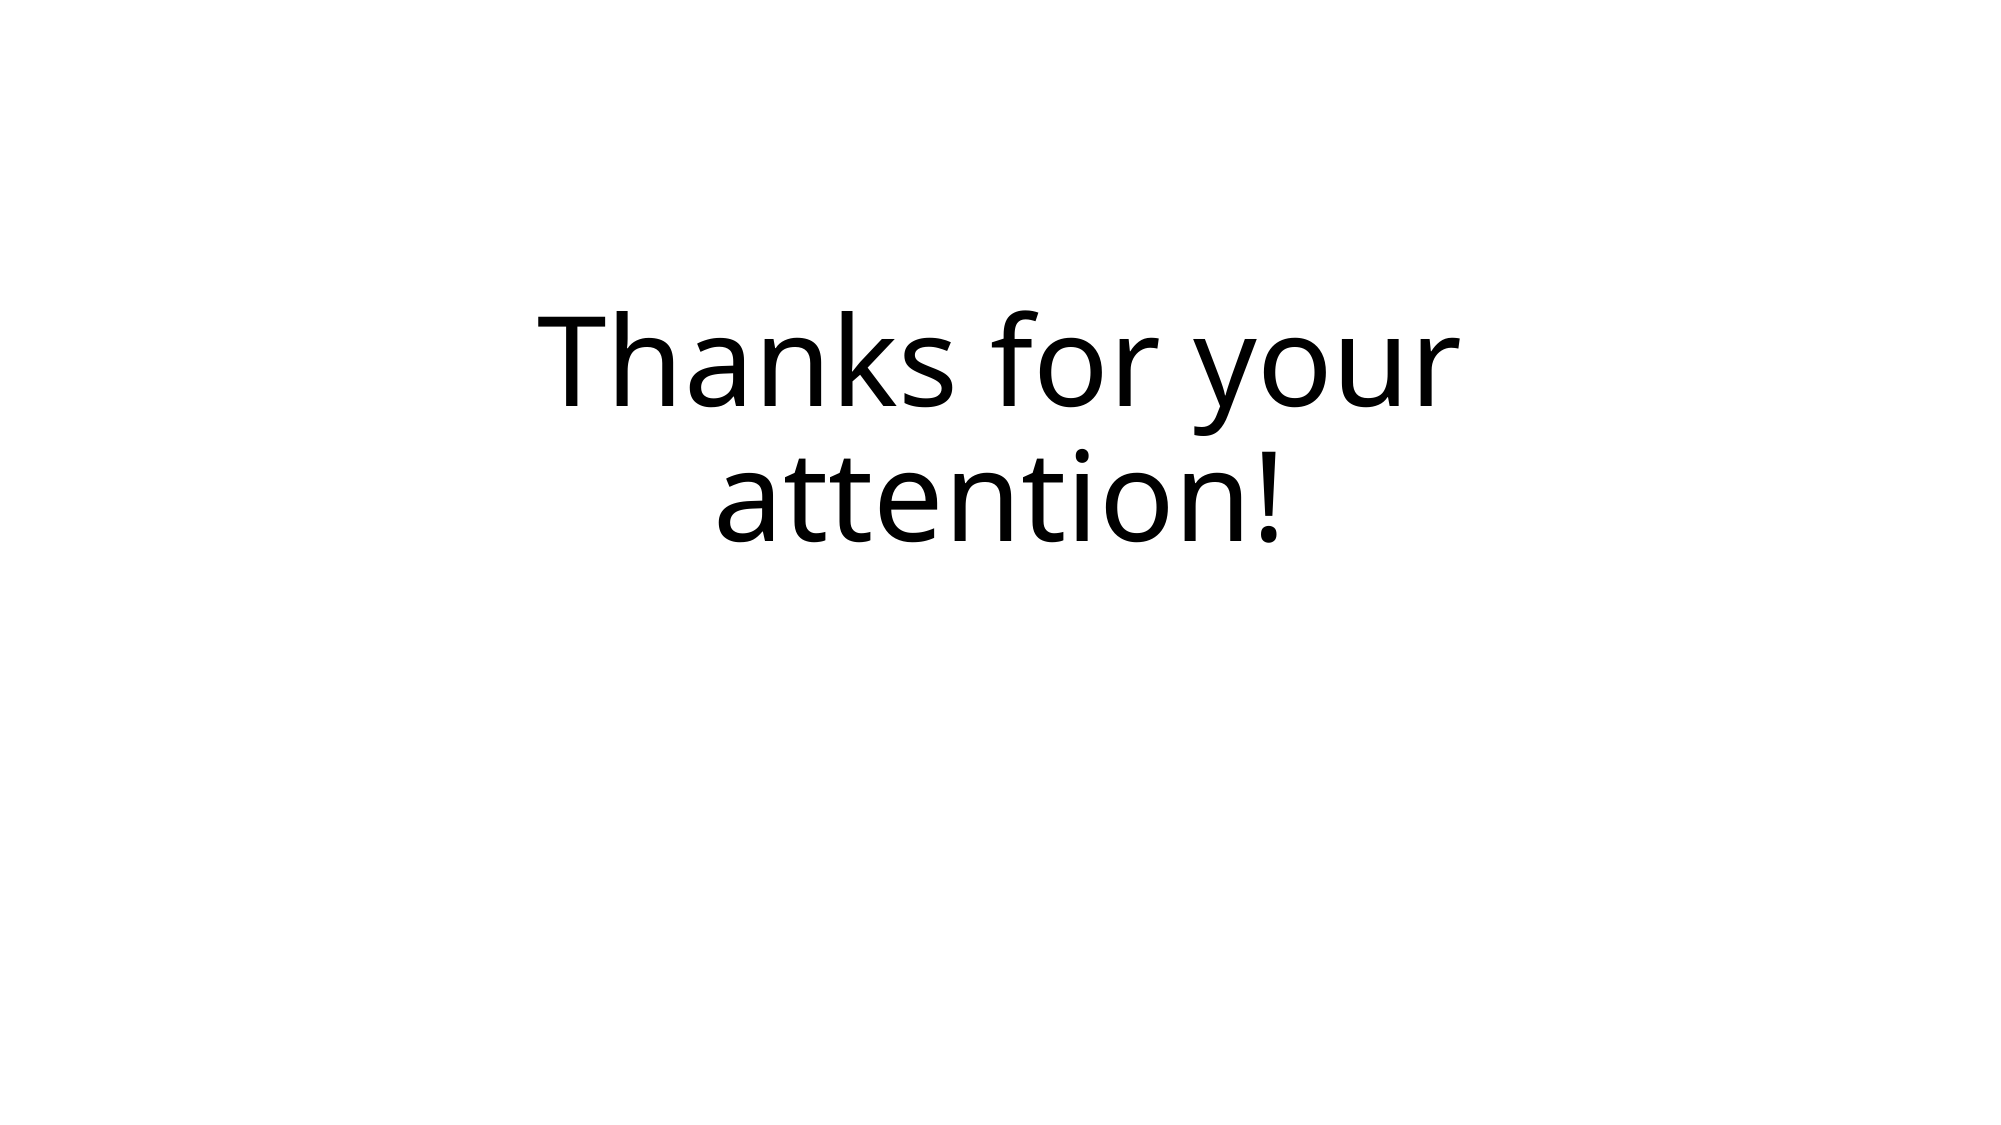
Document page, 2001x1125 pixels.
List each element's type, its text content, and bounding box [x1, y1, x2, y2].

title Thanks for your attention! [249, 184, 1750, 576]
